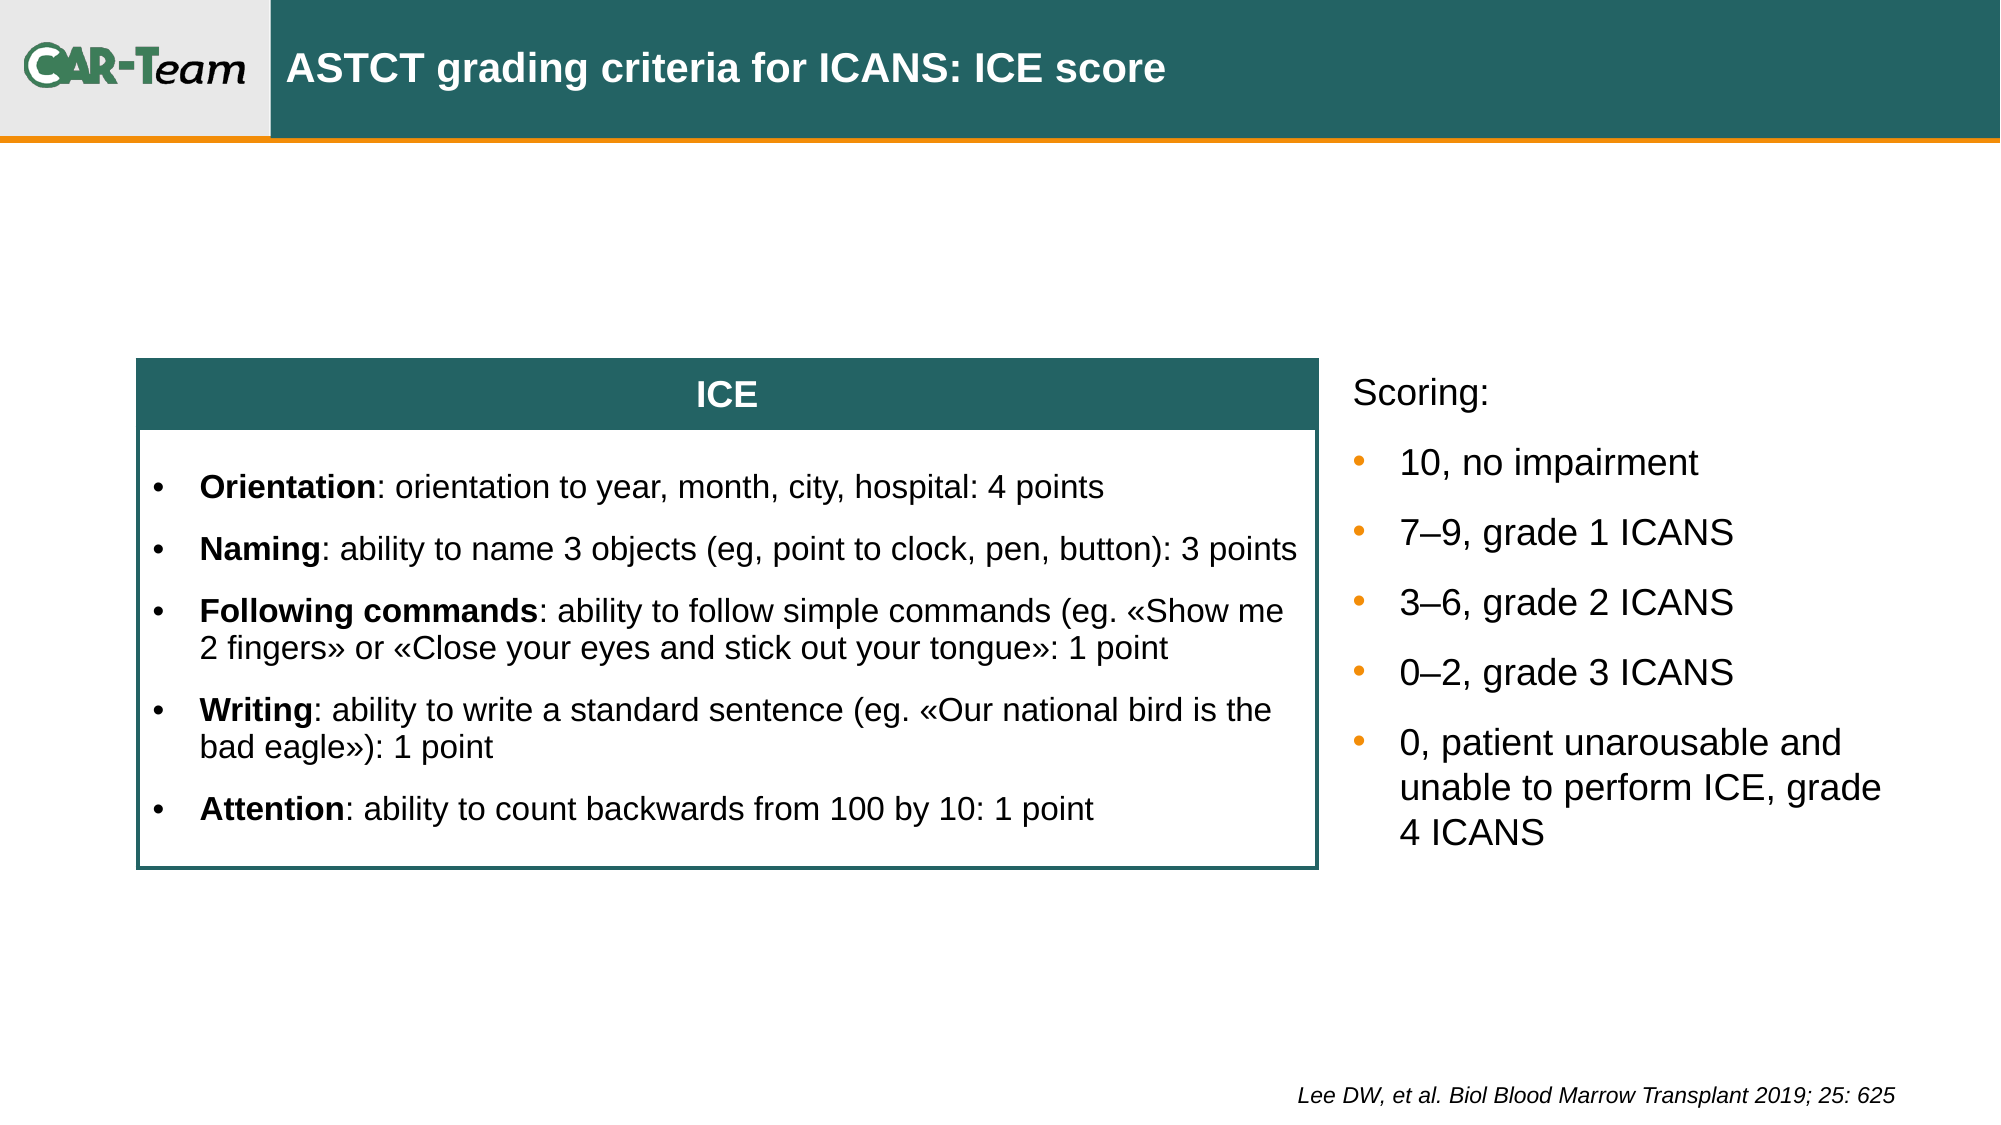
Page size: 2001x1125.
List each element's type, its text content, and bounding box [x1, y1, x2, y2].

table_cell Orientation: orientation to year, month, city, hospital: 4 points Naming: ability to name 3 objects (eg, point to clock, pen, button): 3 points Following commands: ability to follow simple commands (eg. «Show me 2 fingers» or «Close your eyes and stick out your tongue»: 1 point Writing: ability to write a standard sentence (eg. «Our national bird is the bad eagle»): 1 point Attention: ability to count backwards from 100 by 10: 1 point [140, 430, 1315, 866]
text_box Scoring: 10, no impairment 7–9, grade 1 ICANS 3–6, grade 2 ICANS 0–2, grade 3 ICANS 0, patient unarousable and unable to perform ICE, grade 4 ICANS [1338, 360, 1925, 861]
picture [24, 42, 245, 88]
text_box Lee DW, et al. Biol Blood Marrow Transplant 2019; 25: 625 [106, 1042, 1911, 1123]
table_header ICE [140, 362, 1315, 426]
title ASTCT grading criteria for ICANS: ICE score [270, 0, 1996, 139]
